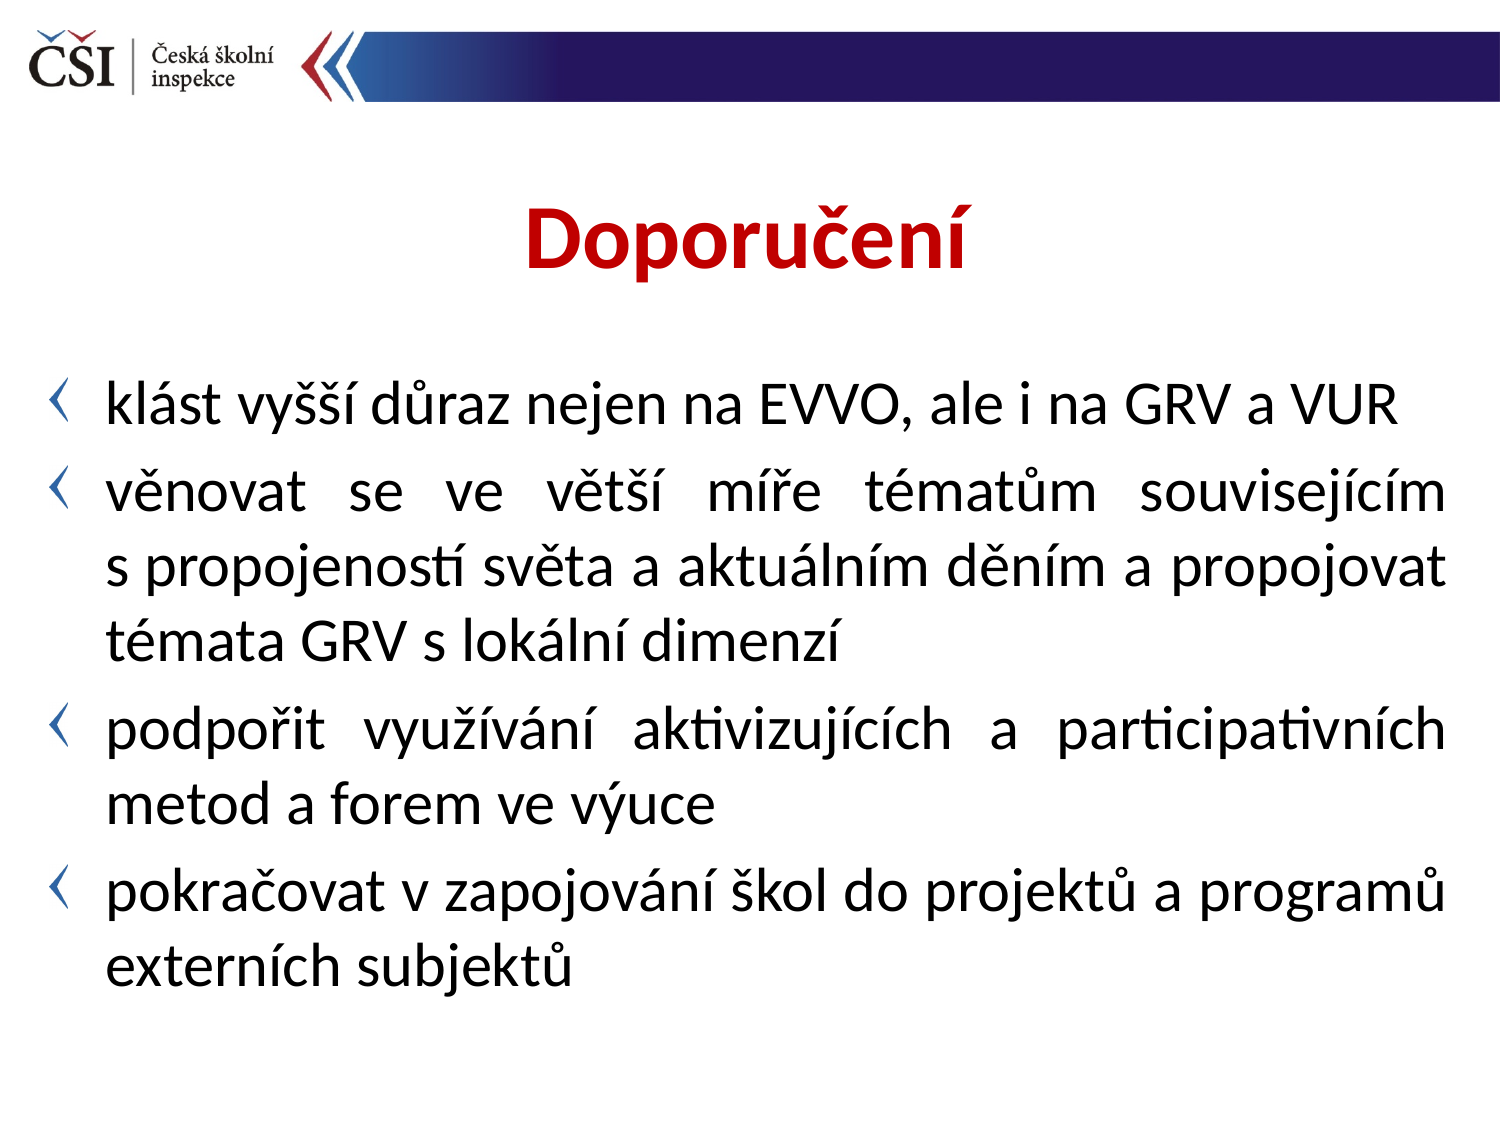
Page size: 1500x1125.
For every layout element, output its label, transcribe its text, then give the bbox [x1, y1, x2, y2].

picture [49, 864, 68, 909]
picture [29, 30, 1500, 102]
list Doporučení [31, 125, 1461, 338]
picture [49, 702, 68, 747]
list klást vyšší důraz nejen na EVVO, ale i na GRV a VUR věnovat se ve větší míře tématům souvisejícím s propojeností světa a aktuálním děním a propojovat témata GRV s lokální dimenzí podpořit využívání aktivizujících a participativních metod a forem ve výuce pokračovat v zapojování škol do projektů a programů externích subjektů [34, 290, 1464, 1071]
picture [49, 465, 68, 509]
picture [49, 377, 68, 422]
